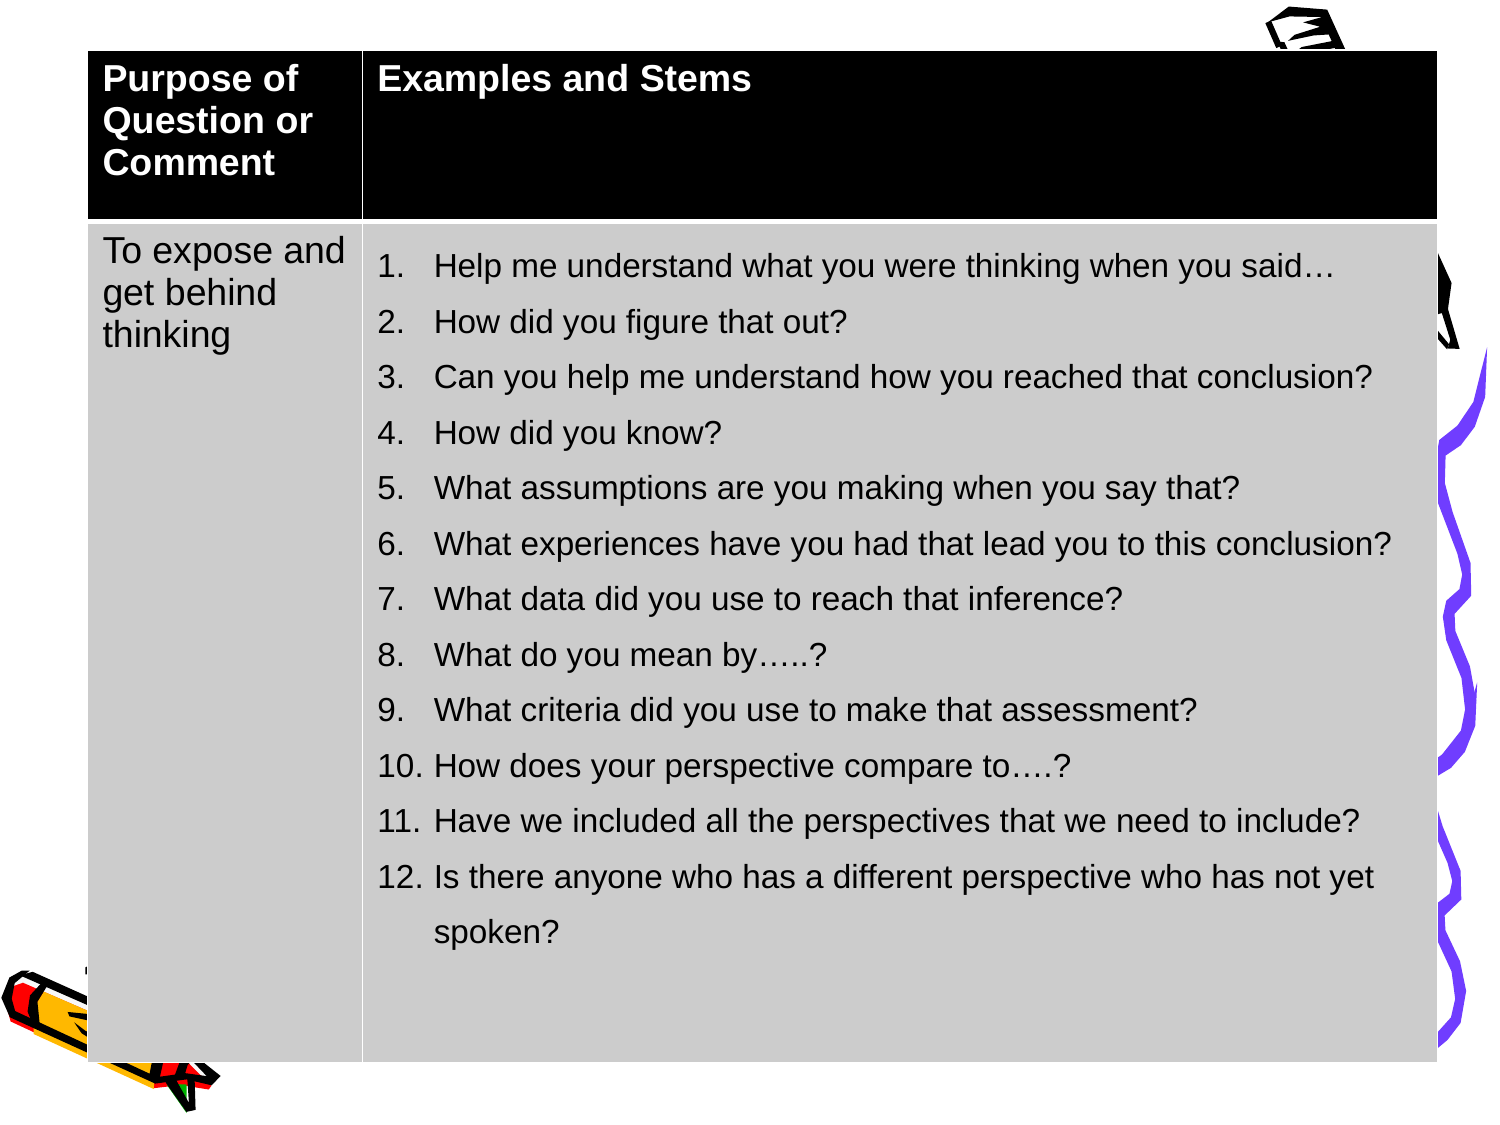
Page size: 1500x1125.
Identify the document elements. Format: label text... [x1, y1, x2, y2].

table_header Purpose of Question or Comment [88, 51, 362, 219]
table_cell To expose and get behind thinking [88, 224, 362, 1062]
table_header Examples and Stems [363, 51, 1437, 219]
table_cell Help me understand what you were thinking when you said… How did you figure that out? Can you help me understand how you reached that conclusion? How did you know? What assumptions are you making when you say that? What experiences have you had that lead you to this conclusion? What data did you use to reach that inference? What do you mean by…..? What criteria did you use to make that assessment? How does your perspective compare to….? Have we included all the perspectives that we need to include? Is there anyone who has a different perspective who has not yet spoken? [363, 224, 1437, 1062]
